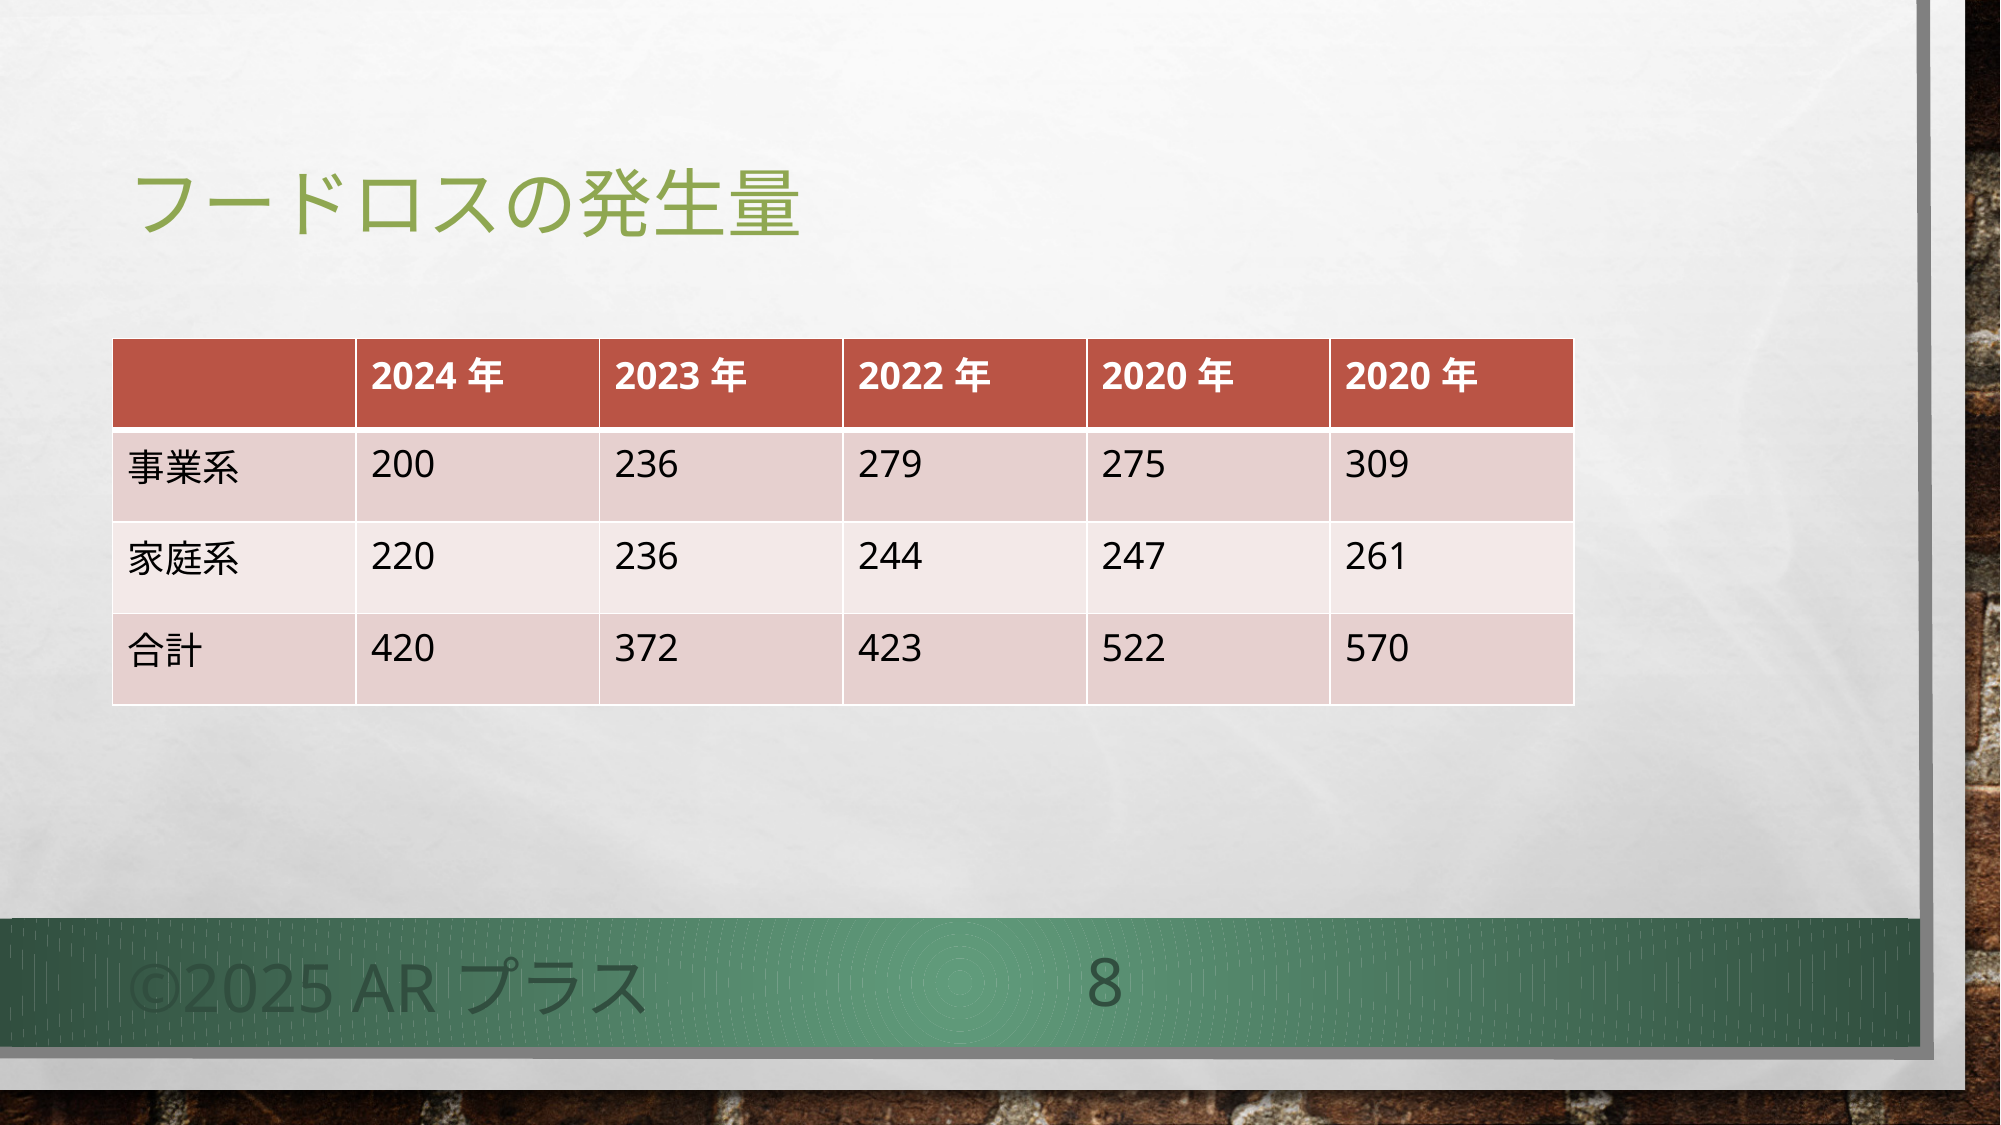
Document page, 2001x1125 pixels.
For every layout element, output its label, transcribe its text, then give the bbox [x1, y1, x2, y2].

table_cell 570 [1331, 614, 1573, 704]
title フードロスの発生量 [112, 112, 1818, 302]
table_header 2024年 [357, 339, 599, 427]
table_cell 275 [1088, 433, 1329, 521]
table_cell 423 [844, 614, 1086, 704]
table_cell 家庭系 [113, 523, 355, 613]
picture [0, 0, 2000, 1125]
table_cell 220 [357, 523, 599, 613]
table_cell 372 [600, 614, 842, 704]
table_header 2022年 [844, 339, 1086, 427]
table_cell 事業系 [113, 433, 355, 521]
table_header 2023年 [600, 339, 842, 427]
footer ©2025 ARプラス [112, 944, 1015, 1027]
table_cell 420 [357, 614, 599, 704]
table_cell 247 [1088, 523, 1329, 613]
table_header 2020年 [1331, 339, 1573, 427]
table_cell 200 [357, 433, 599, 521]
table_cell 合計 [113, 614, 355, 704]
table_header [113, 339, 355, 427]
table_cell 236 [600, 523, 842, 613]
table_header 2020年 [1088, 339, 1329, 427]
table_cell 244 [844, 523, 1086, 613]
table_cell 236 [600, 433, 842, 521]
table_cell 279 [844, 433, 1086, 521]
slide_number 8 [1031, 944, 1181, 1027]
table_cell 261 [1331, 523, 1573, 613]
table_cell 309 [1331, 433, 1573, 521]
table_cell 522 [1088, 614, 1329, 704]
